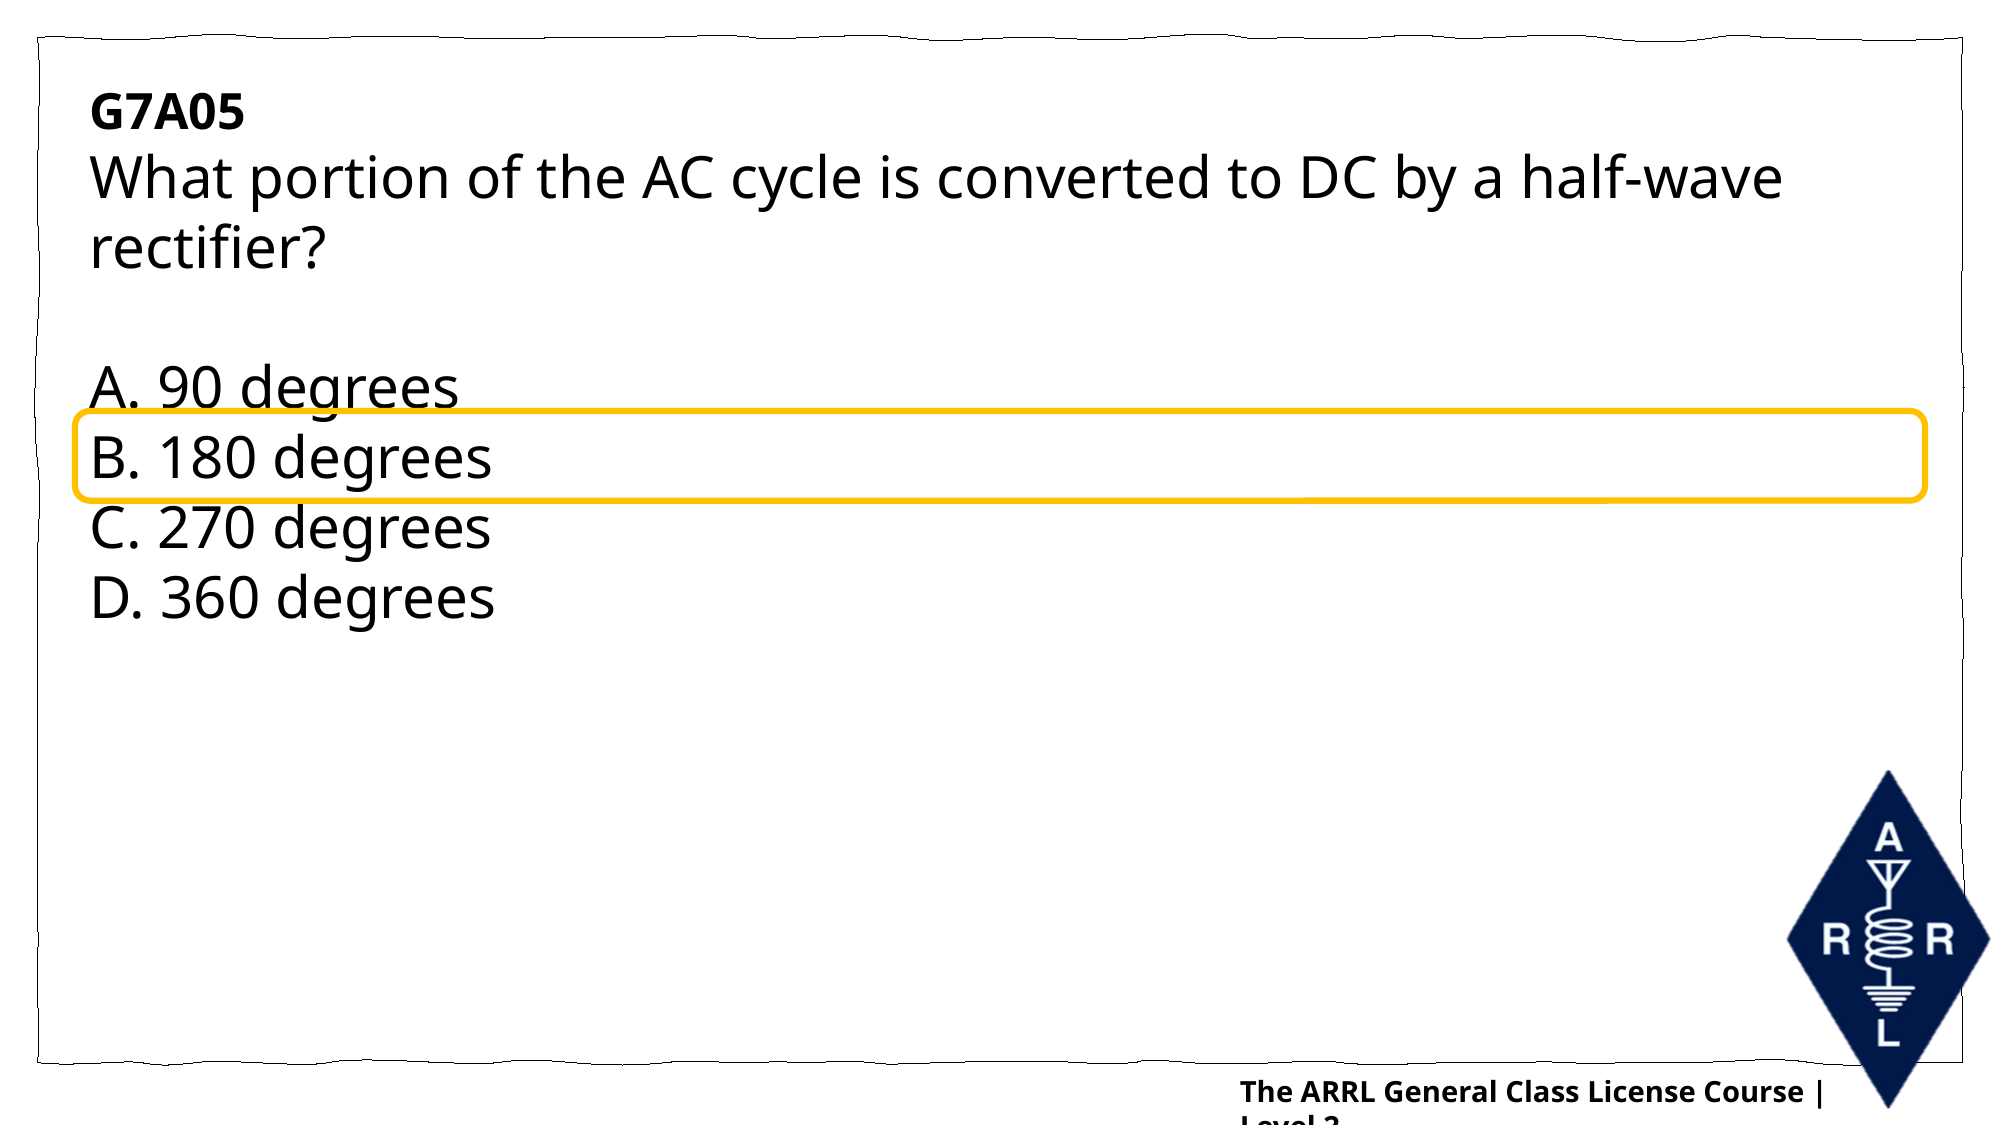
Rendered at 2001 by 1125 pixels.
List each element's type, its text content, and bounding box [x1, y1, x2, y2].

text_box G7A05 What portion of the AC cycle is converted to DC by a half-wave rectifier? A. 90 degrees B. 180 degrees C. 270 degrees D. 360 degrees [75, 494, 1850, 708]
text_box G7A05 What portion of the AC cycle is converted to DC by a half-wave rectifier? A. 90 degrees B. 180 degrees C. 270 degrees D. 360 degrees [75, 72, 1850, 418]
text_box [73, 409, 1927, 502]
picture [1773, 752, 1999, 1125]
